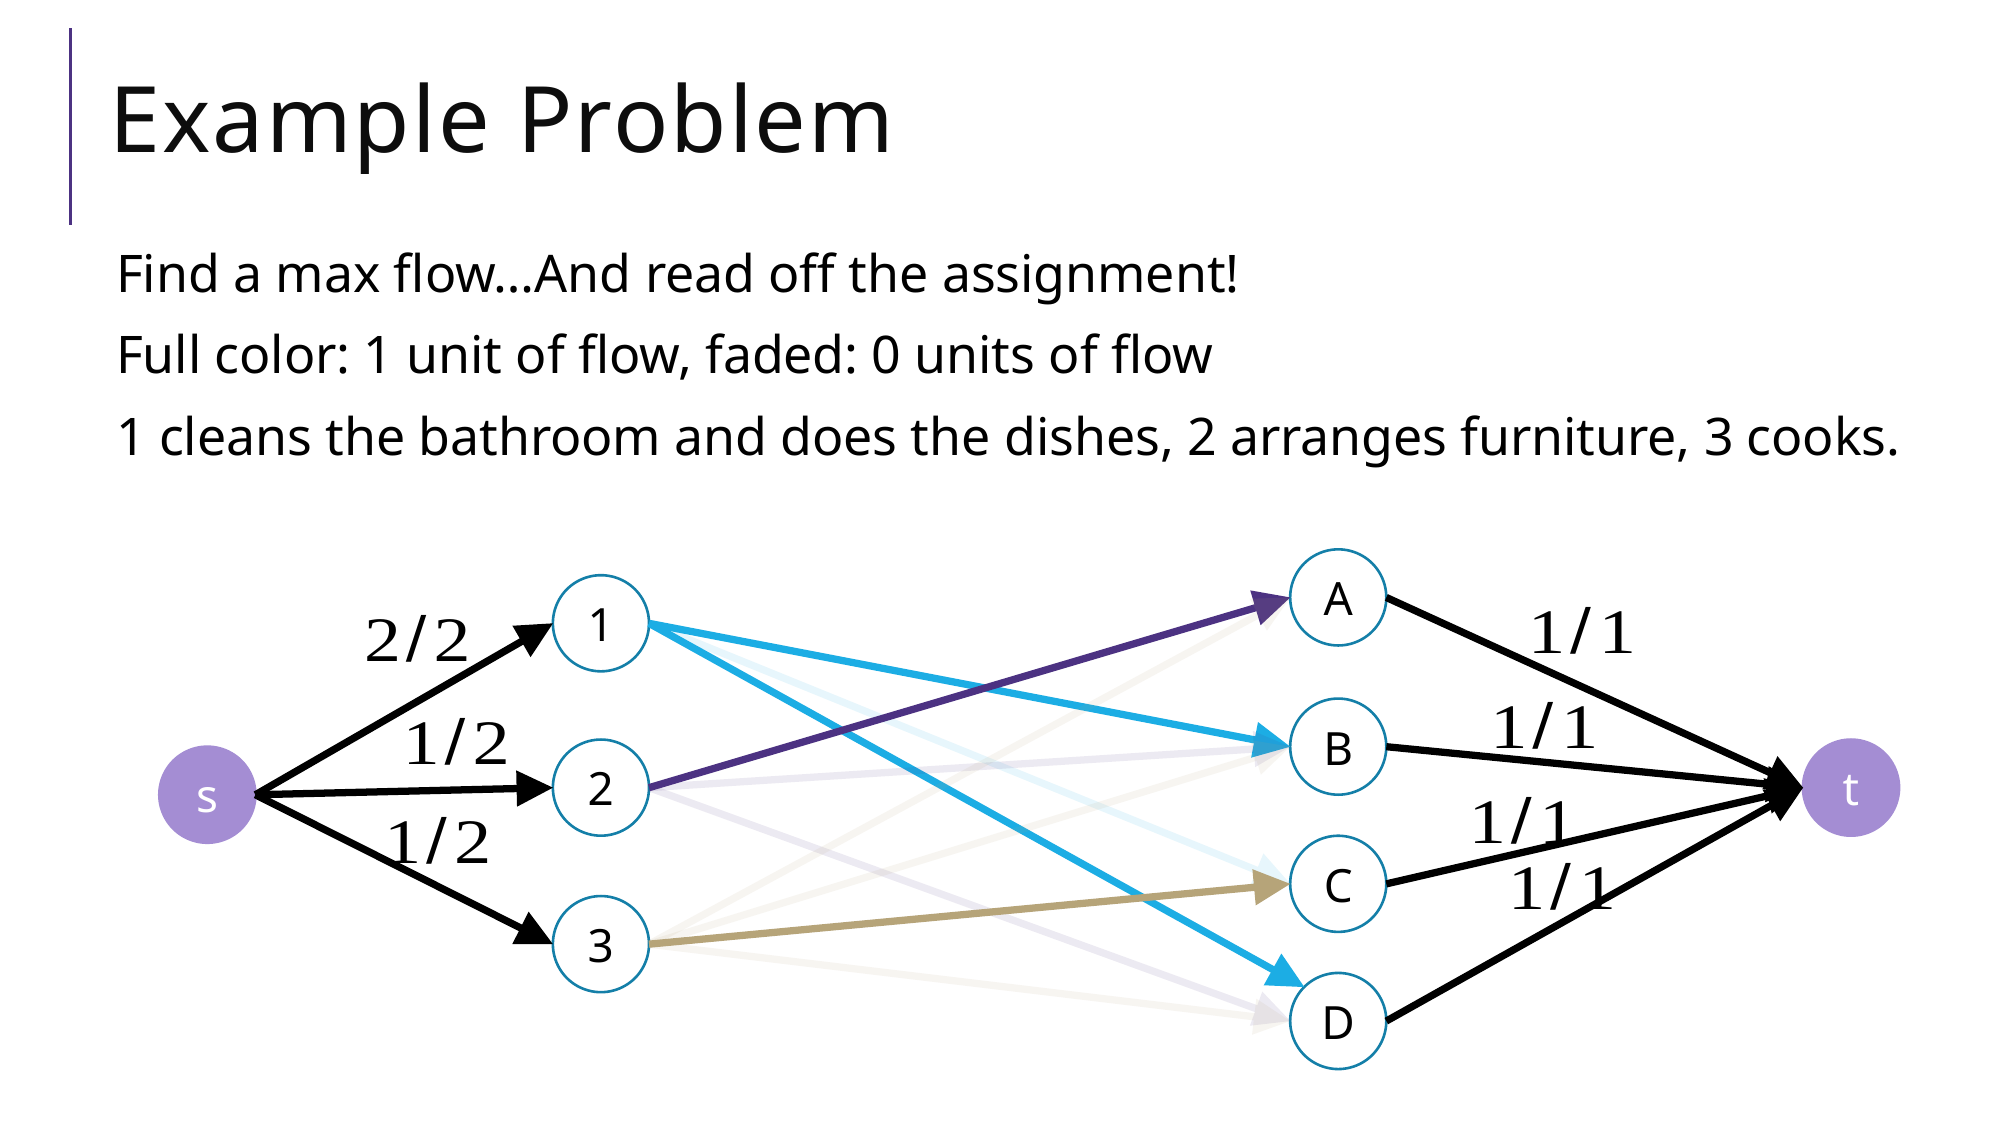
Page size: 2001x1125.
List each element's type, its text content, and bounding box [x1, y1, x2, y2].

text_box B [1311, 697, 1379, 797]
title Example Problem [94, 43, 1930, 210]
text_box 3 [552, 894, 640, 994]
text_box C [1311, 834, 1379, 934]
text_box 1 [551, 573, 643, 673]
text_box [648, 883, 1291, 941]
text_box s [157, 745, 248, 845]
text_box 2 [559, 738, 640, 837]
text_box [1386, 597, 1804, 743]
list Find a max flow…And read off the assignment! Full color: 1 unit of flow, faded: 0 units of flow 1 cleans the bathroom and does the dishes, 2 arranges furniture, 3 cooks. [94, 240, 1930, 522]
text_box A [1289, 548, 1388, 647]
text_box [1386, 746, 1804, 783]
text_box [255, 787, 554, 791]
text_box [648, 746, 1291, 880]
text_box D [1289, 971, 1387, 1071]
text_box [648, 943, 1291, 1022]
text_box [1298, 623, 1305, 988]
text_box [648, 597, 1291, 743]
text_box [255, 623, 554, 784]
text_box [255, 794, 554, 945]
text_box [1386, 787, 1804, 1022]
text_box t [1809, 738, 1901, 837]
